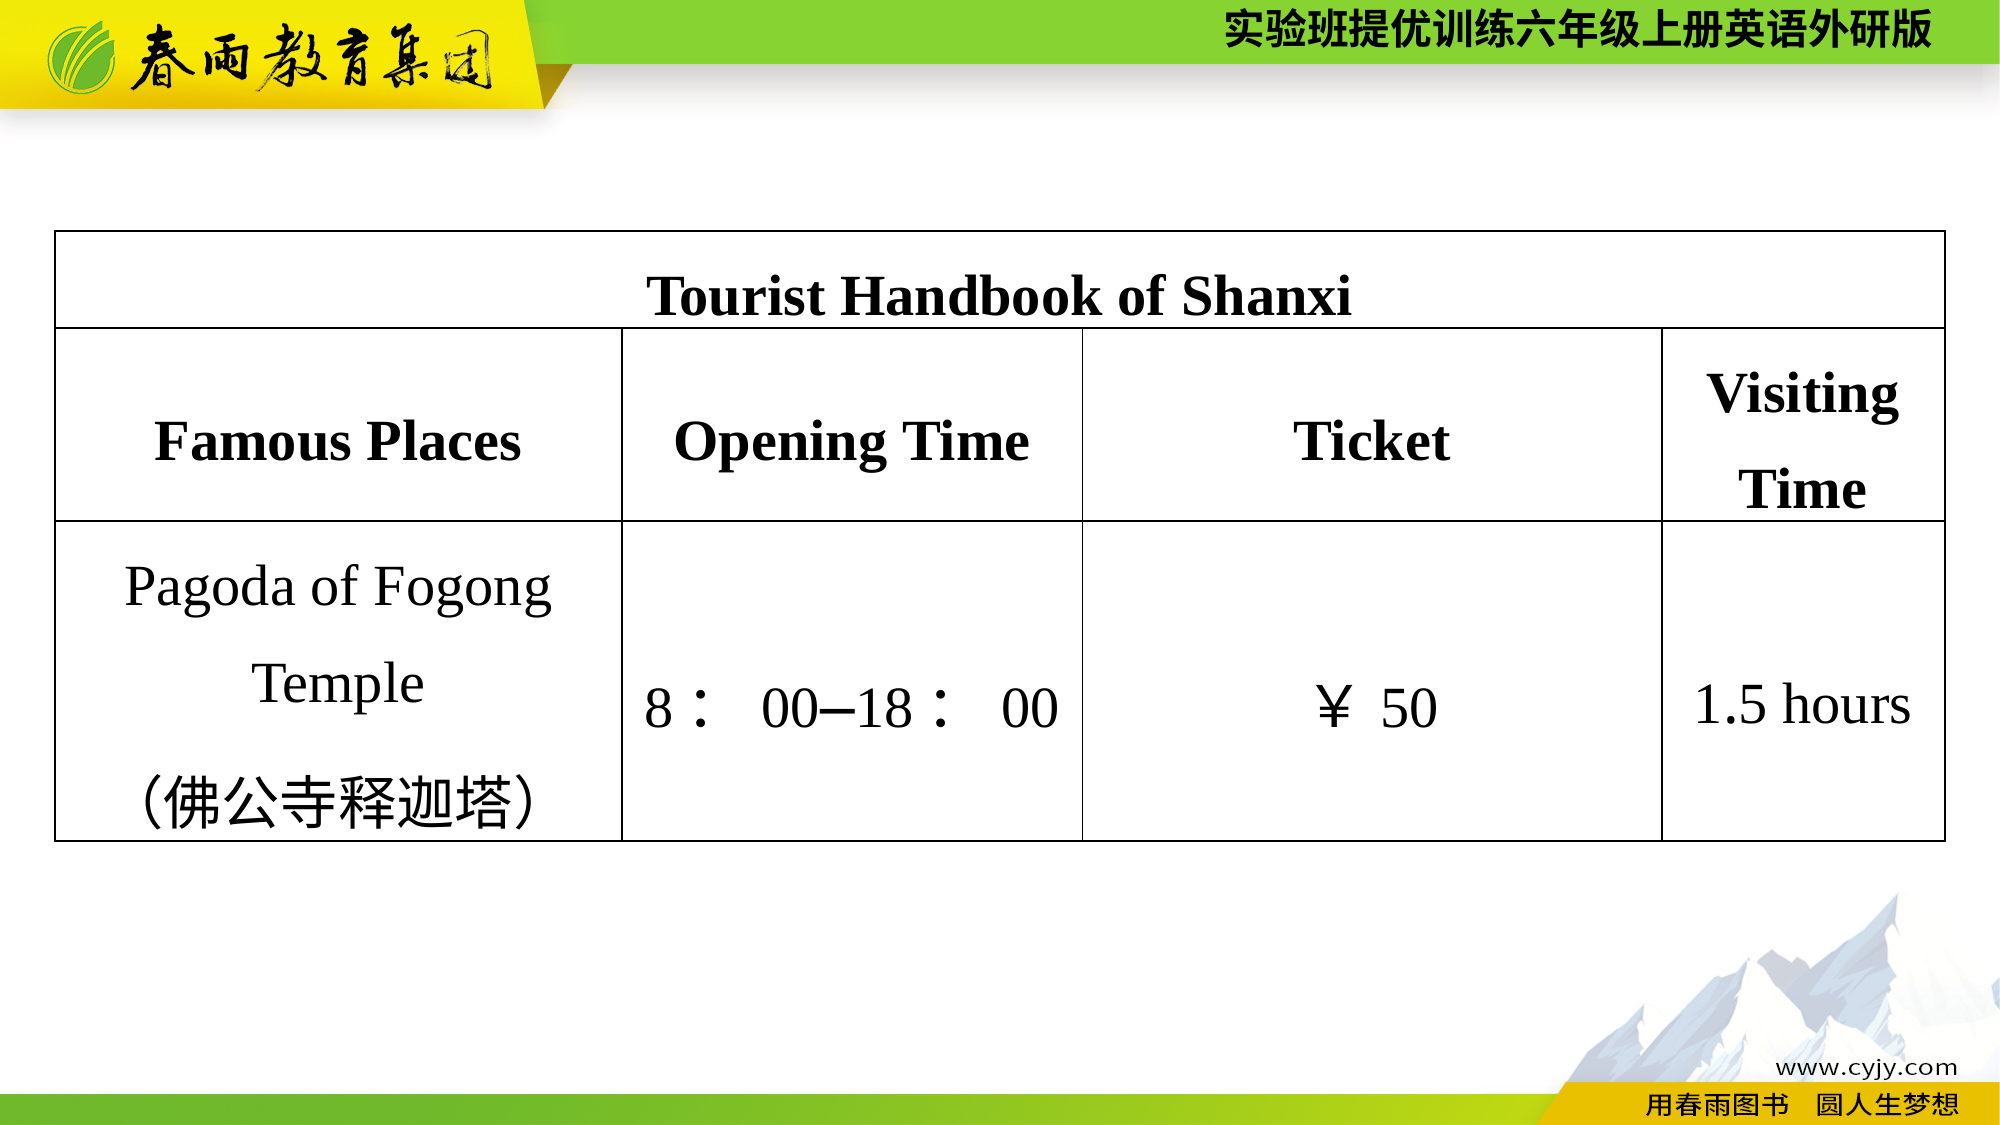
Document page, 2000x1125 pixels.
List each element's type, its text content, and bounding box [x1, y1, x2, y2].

picture [0, 0, 2000, 1125]
table_cell 1.5 hours [1663, 522, 1944, 840]
table_cell Opening Time [623, 329, 1082, 520]
table_cell ￥50 [1083, 522, 1661, 840]
table_cell 8：00—18：00 [623, 522, 1082, 840]
table_cell Ticket [1083, 329, 1661, 520]
table_cell Visiting Time [1663, 329, 1944, 520]
table_cell Pagoda of Fogong Temple （佛公寺释迦塔） [56, 522, 621, 840]
table_cell Famous Places [56, 329, 621, 520]
table_header Tourist Handbook of Shanxi [56, 232, 1944, 327]
